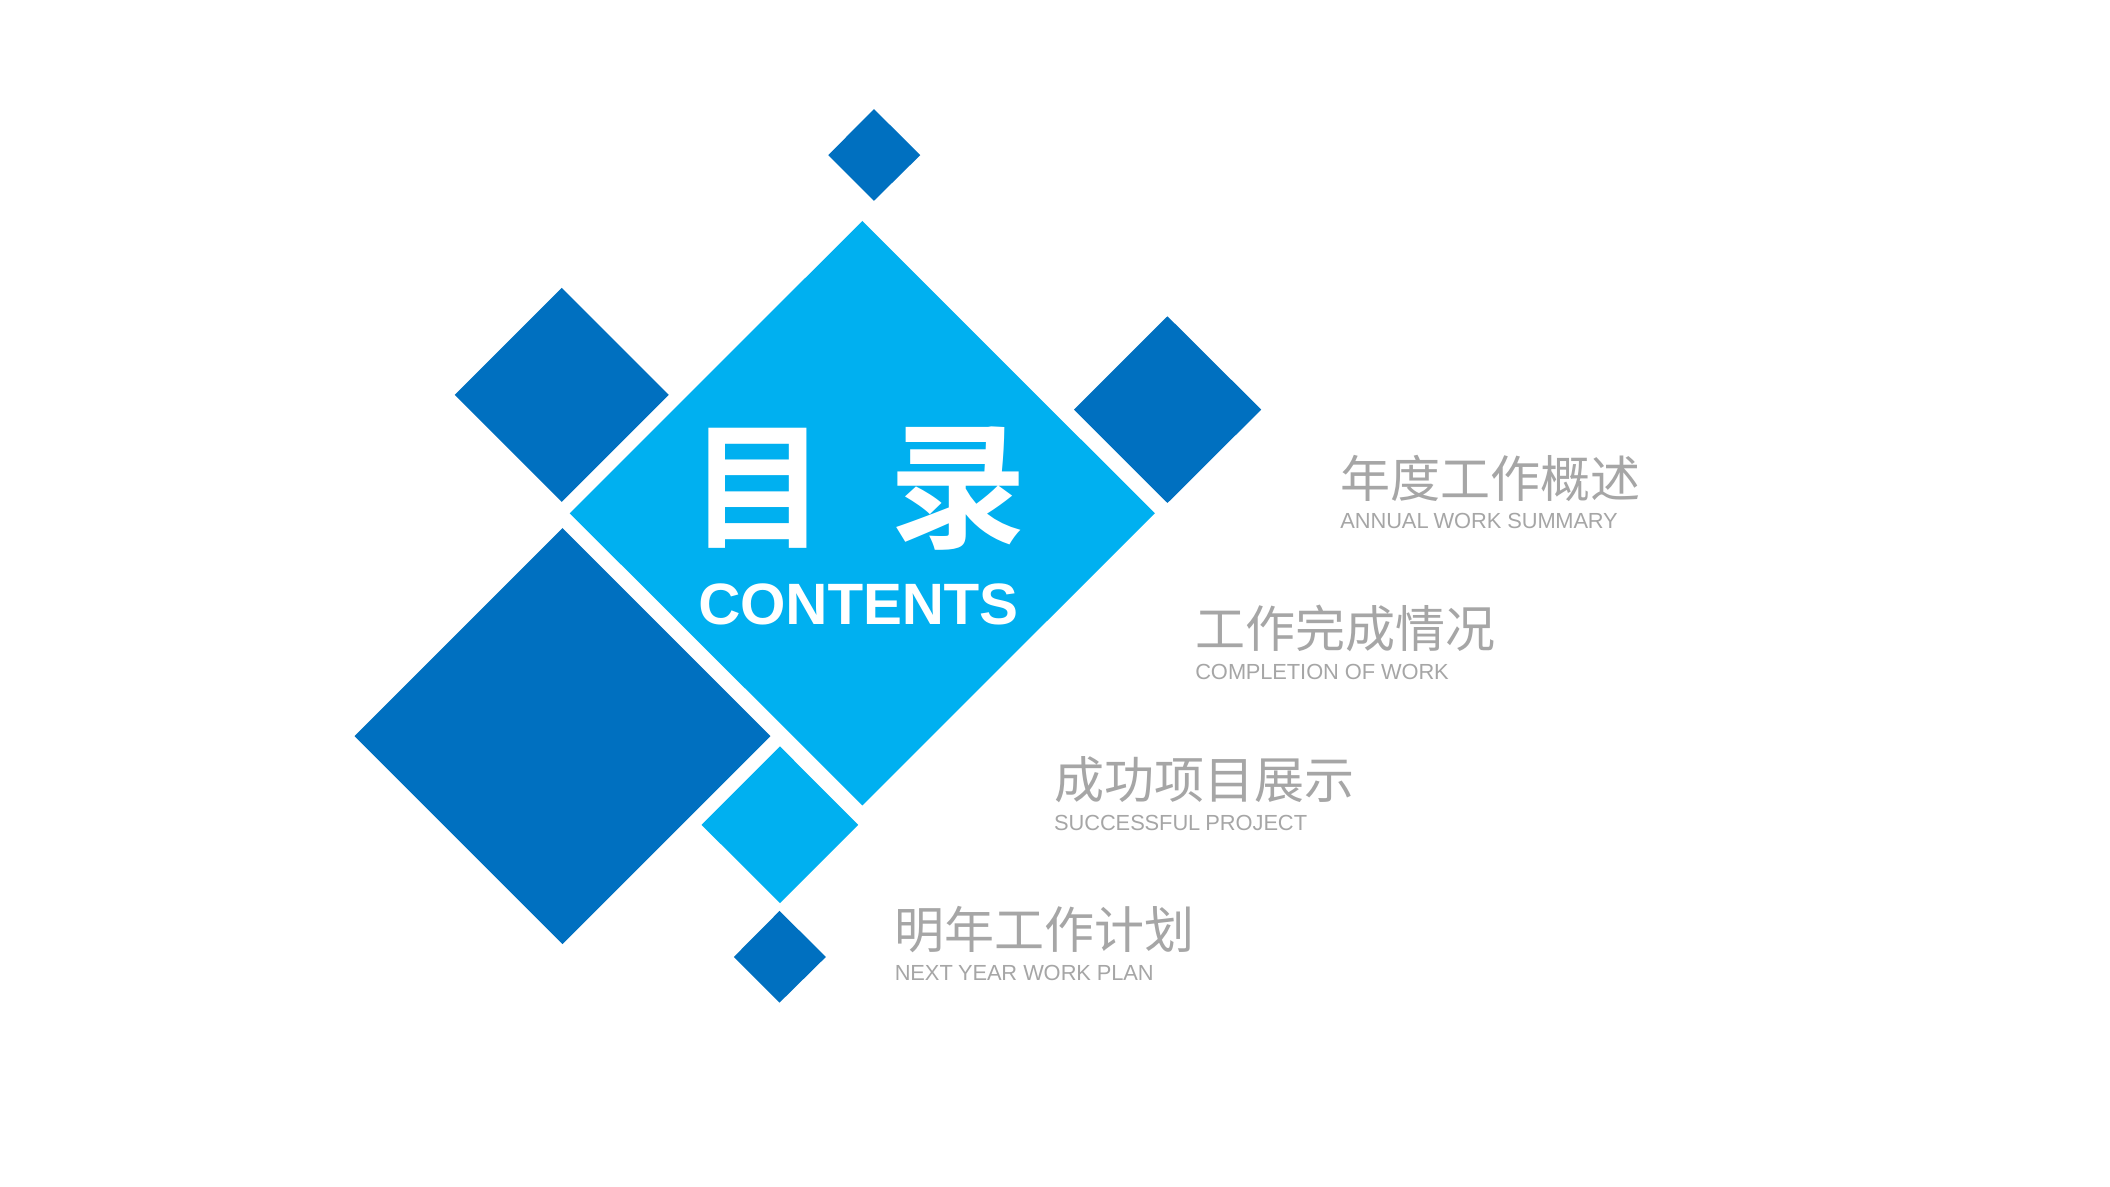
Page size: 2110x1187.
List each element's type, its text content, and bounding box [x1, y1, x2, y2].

text_box [701, 746, 859, 904]
text_box [569, 461, 624, 568]
text_box 目 录 [622, 400, 1094, 566]
text_box CONTENTS [624, 566, 1092, 637]
text_box [693, 637, 1031, 806]
text_box [733, 910, 826, 1003]
text_box [454, 287, 669, 502]
text_box 成功项目展示 SUCCESSFUL PROJECT [1054, 748, 1430, 835]
text_box [1092, 452, 1155, 577]
text_box 工作完成情况 COMPLETION OF WORK [1195, 597, 1575, 685]
text_box [1083, 316, 1262, 503]
text_box 年度工作概述 ANNUAL WORK SUMMARY [1340, 447, 1720, 534]
text_box [828, 109, 921, 201]
text_box 明年工作计划 NEXT YEAR WORK PLAN [894, 898, 1289, 986]
text_box [683, 220, 1042, 400]
text_box [354, 528, 771, 945]
